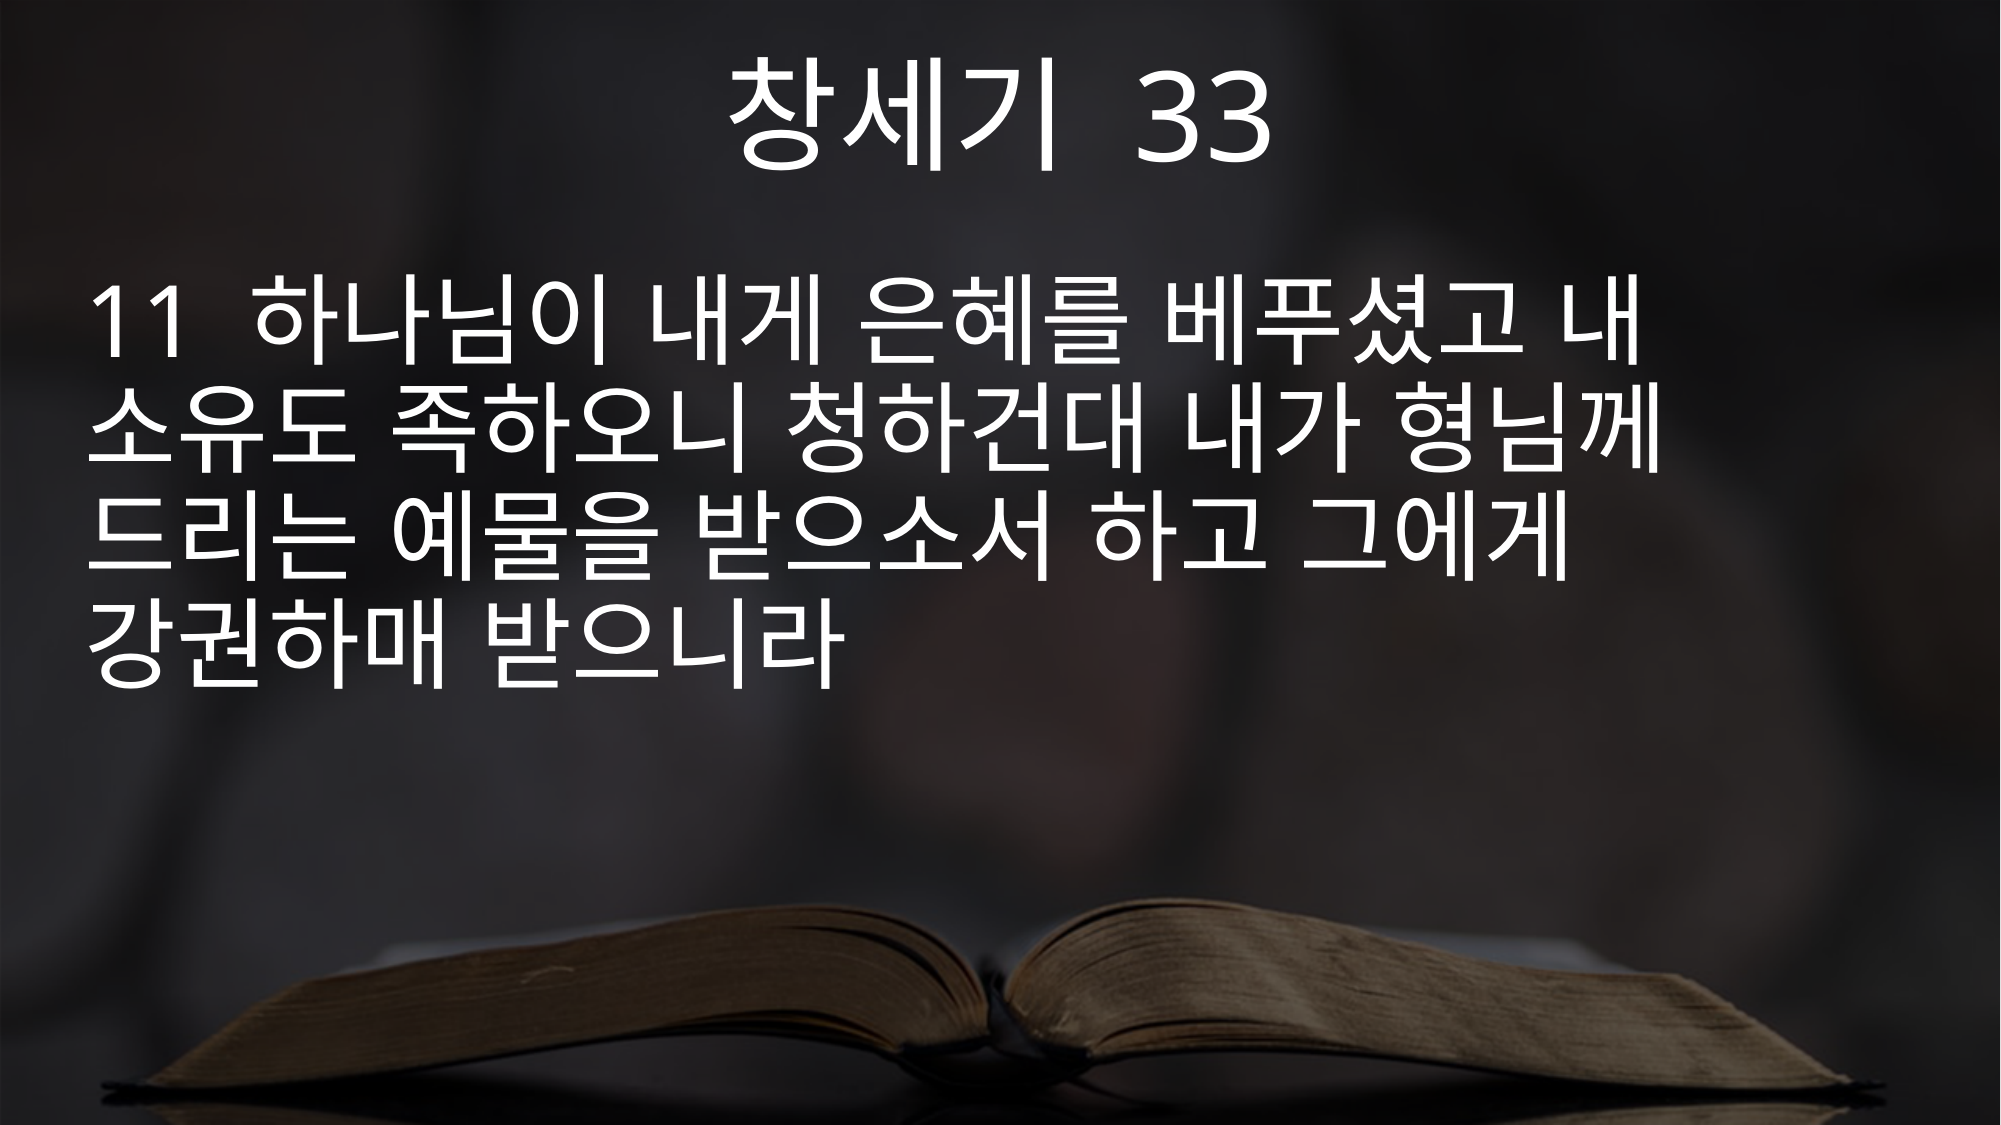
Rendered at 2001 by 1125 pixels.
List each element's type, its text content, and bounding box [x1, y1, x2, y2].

list 11 하나님이 내게 은혜를 베푸셨고 내 소유도 족하오니 청하건대 내가 형님께 드리는 예물을 받으소서 하고 그에게 강권하매 받으니라 [69, 263, 1953, 423]
footer 창세기 33 [0, 32, 2000, 192]
picture [0, 0, 2001, 1125]
